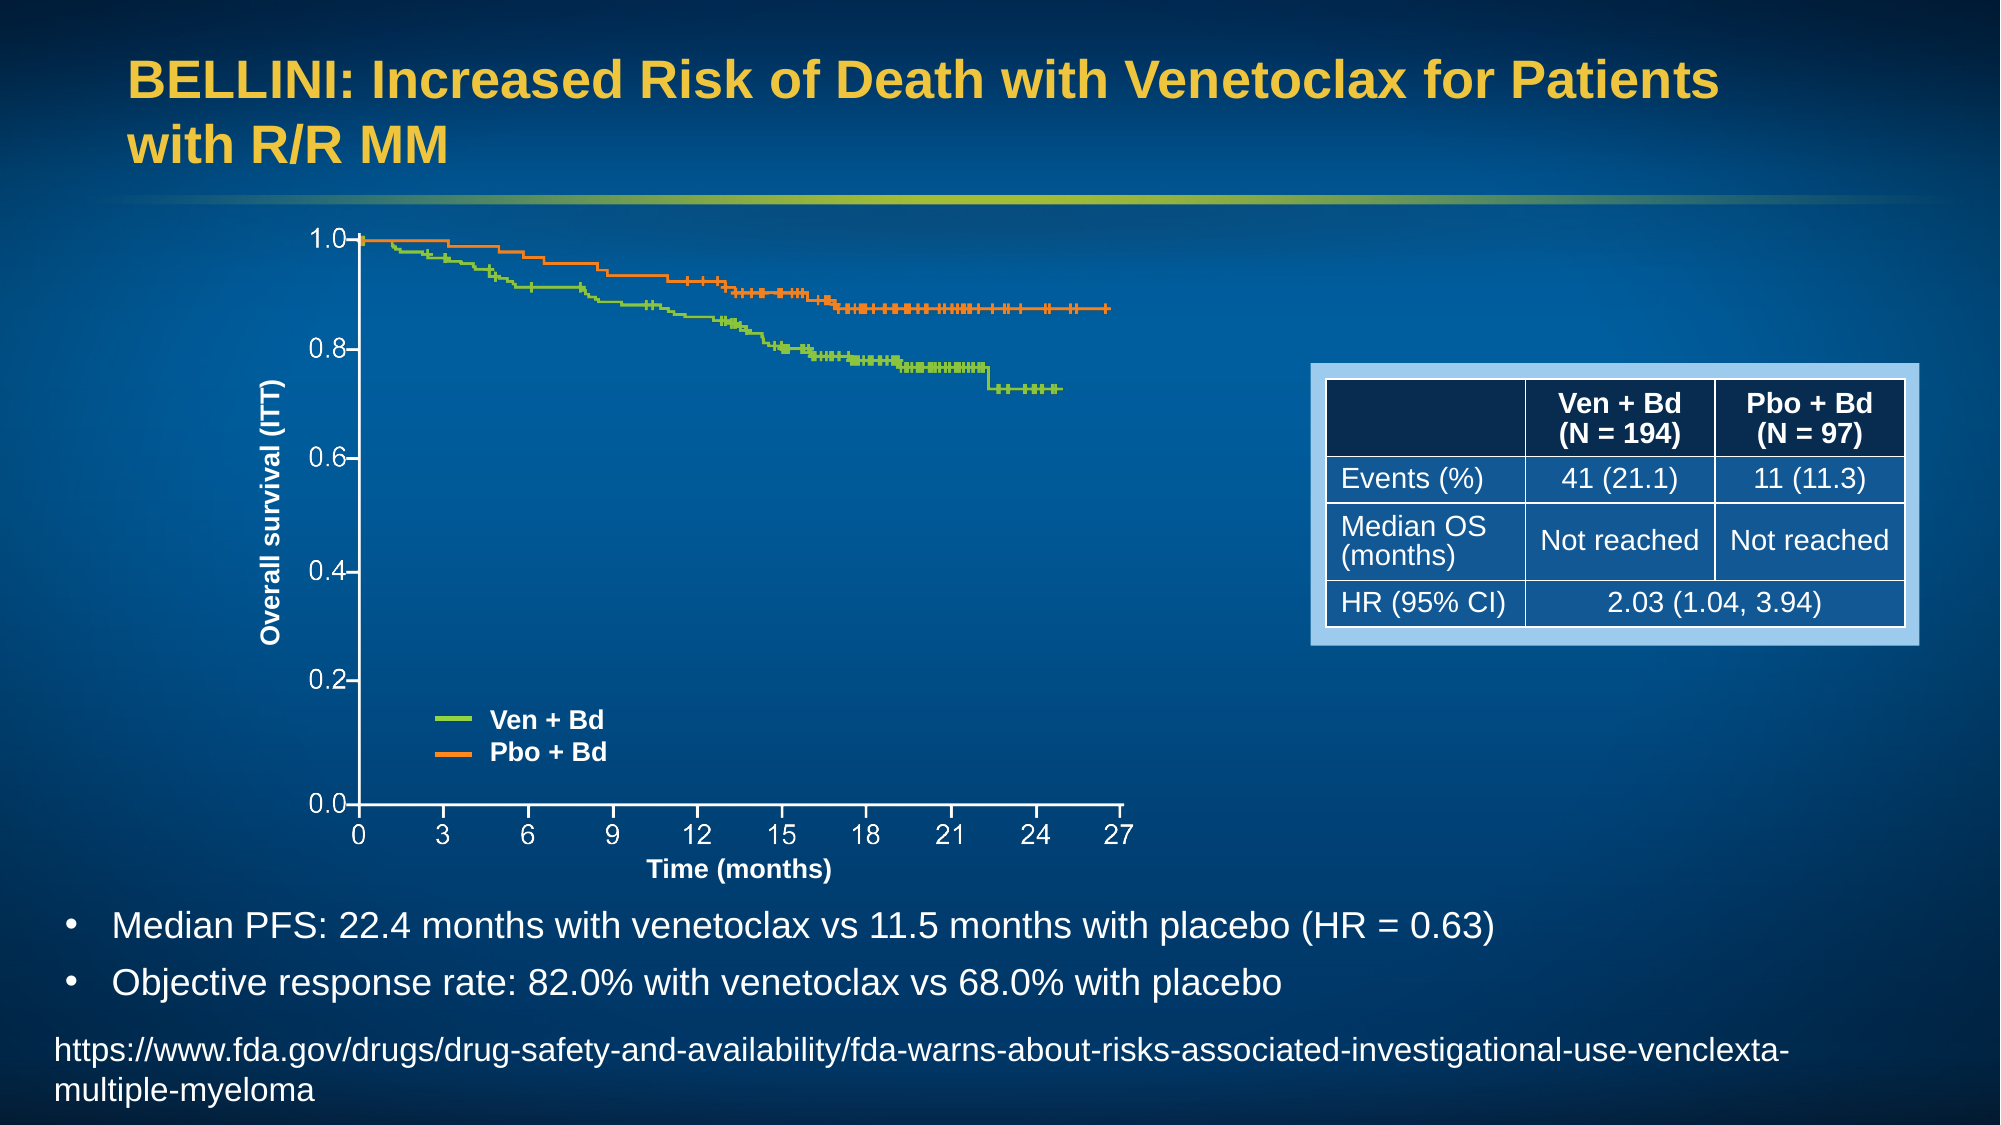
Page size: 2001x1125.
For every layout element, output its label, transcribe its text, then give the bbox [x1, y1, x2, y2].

table_cell 2.03 (1.04, 3.94) [1526, 581, 1904, 626]
table_header [1327, 380, 1525, 456]
table_cell 11 (11.3) [1716, 457, 1904, 502]
text_box Overall survival (ITT) [244, 364, 293, 662]
text_box [1310, 363, 1920, 646]
table_cell 41 (21.1) [1526, 457, 1714, 502]
table_cell Events (%) [1327, 457, 1525, 502]
table_cell Median OS (months) [1327, 504, 1525, 580]
table_header Pbo + Bd (N = 97) [1716, 380, 1904, 456]
text_box Median PFS: 22.4 months with venetoclax vs 11.5 months with placebo (HR = 0.63) Objective response rate: 82.0% with venetoclax vs 68.0% with placebo [49, 893, 1988, 1011]
table_header Ven + Bd (N = 194) [1526, 380, 1714, 456]
text_box Time (months) [631, 861, 847, 892]
table_cell HR (95% CI) [1327, 581, 1525, 626]
text_box BELLINI: Increased Risk of Death with Venetoclax for Patients with R/R MM [112, 37, 1850, 225]
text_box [434, 694, 626, 776]
table_cell Not reached [1526, 504, 1714, 580]
text_box https://www.fda.gov/drugs/drug-safety-and-availability/fda-warns-about-risks-associated-investigational-use-venclexta-multiple-myeloma [23, 1043, 1824, 1123]
picture [0, 0, 2000, 1125]
table_cell Not reached [1716, 504, 1904, 580]
